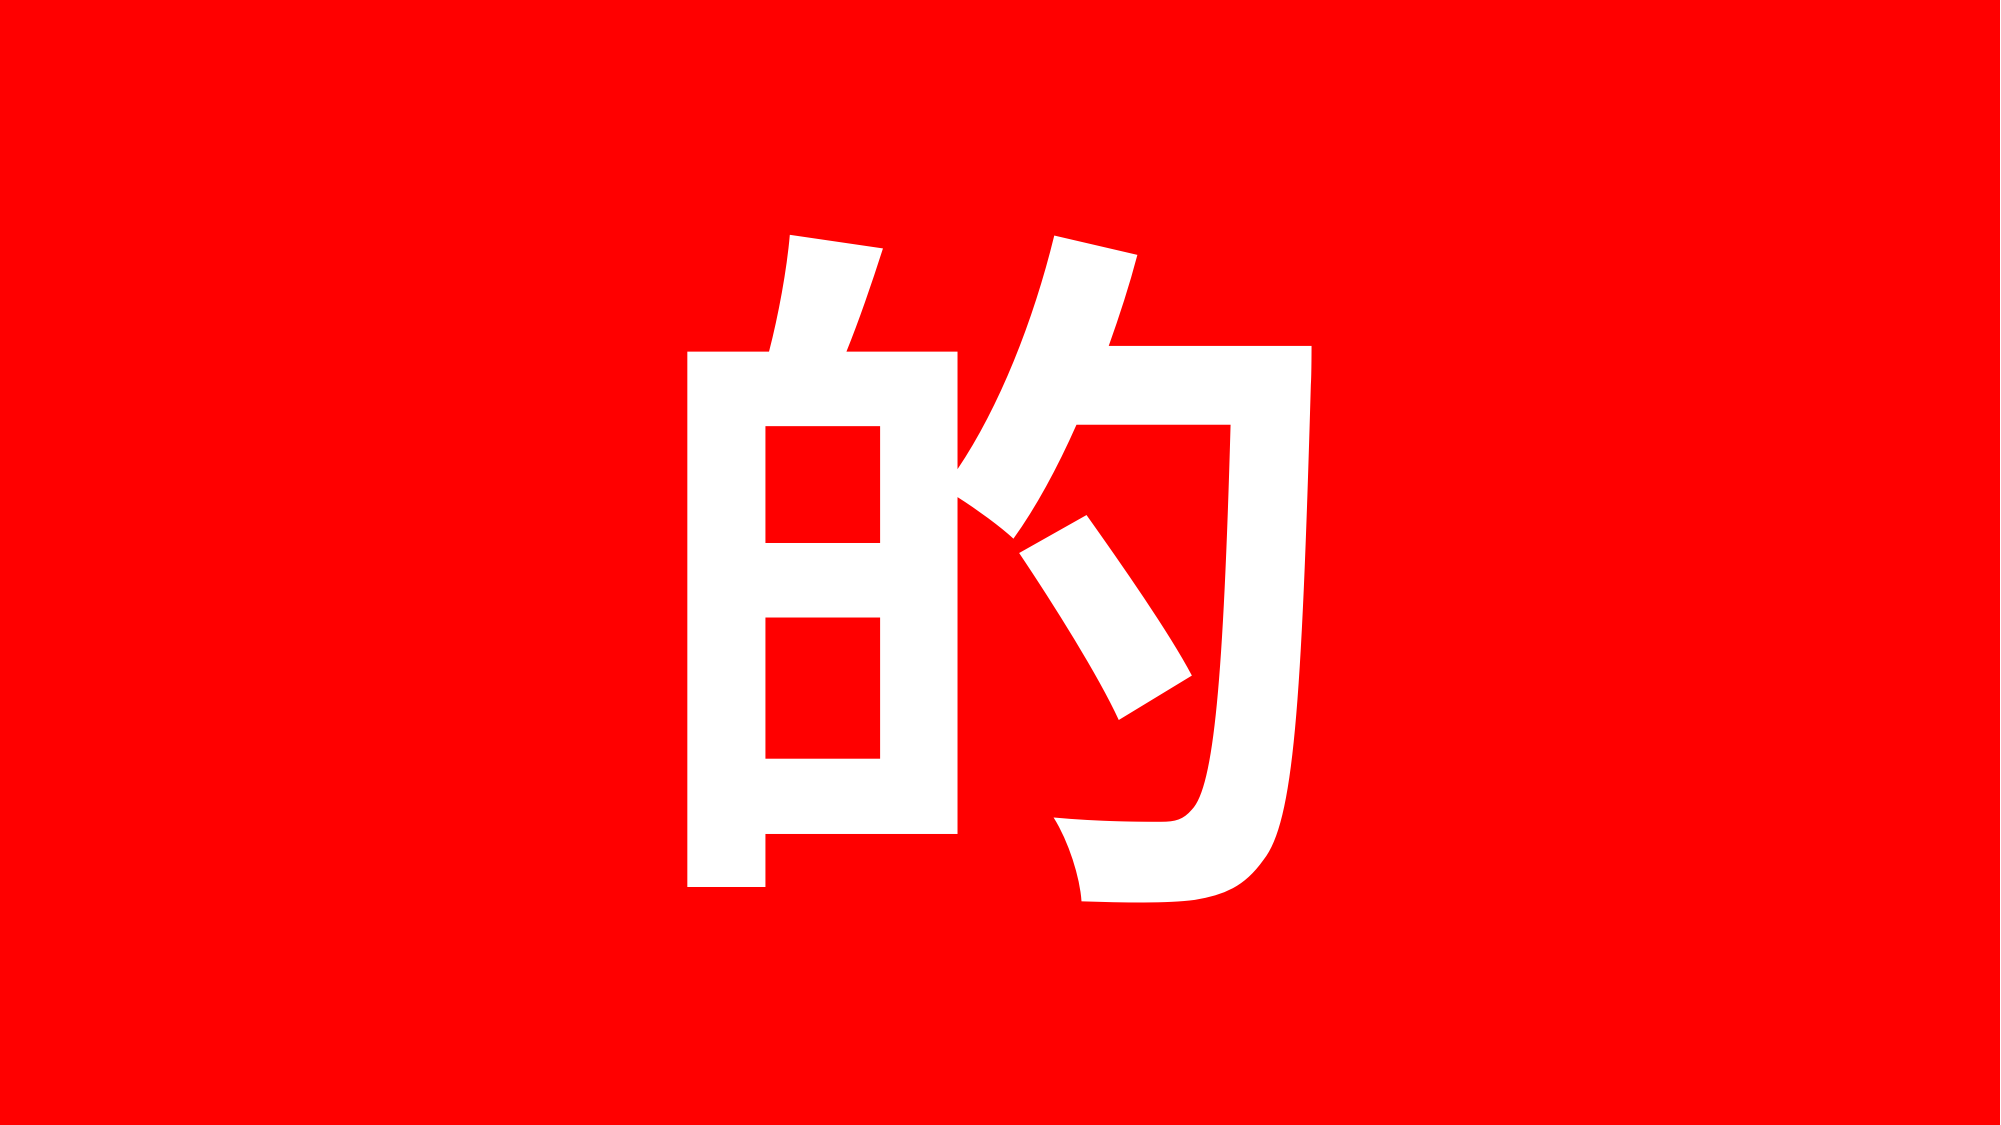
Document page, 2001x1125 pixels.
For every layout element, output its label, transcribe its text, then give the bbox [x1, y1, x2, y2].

text_box 的 [457, 120, 1531, 996]
